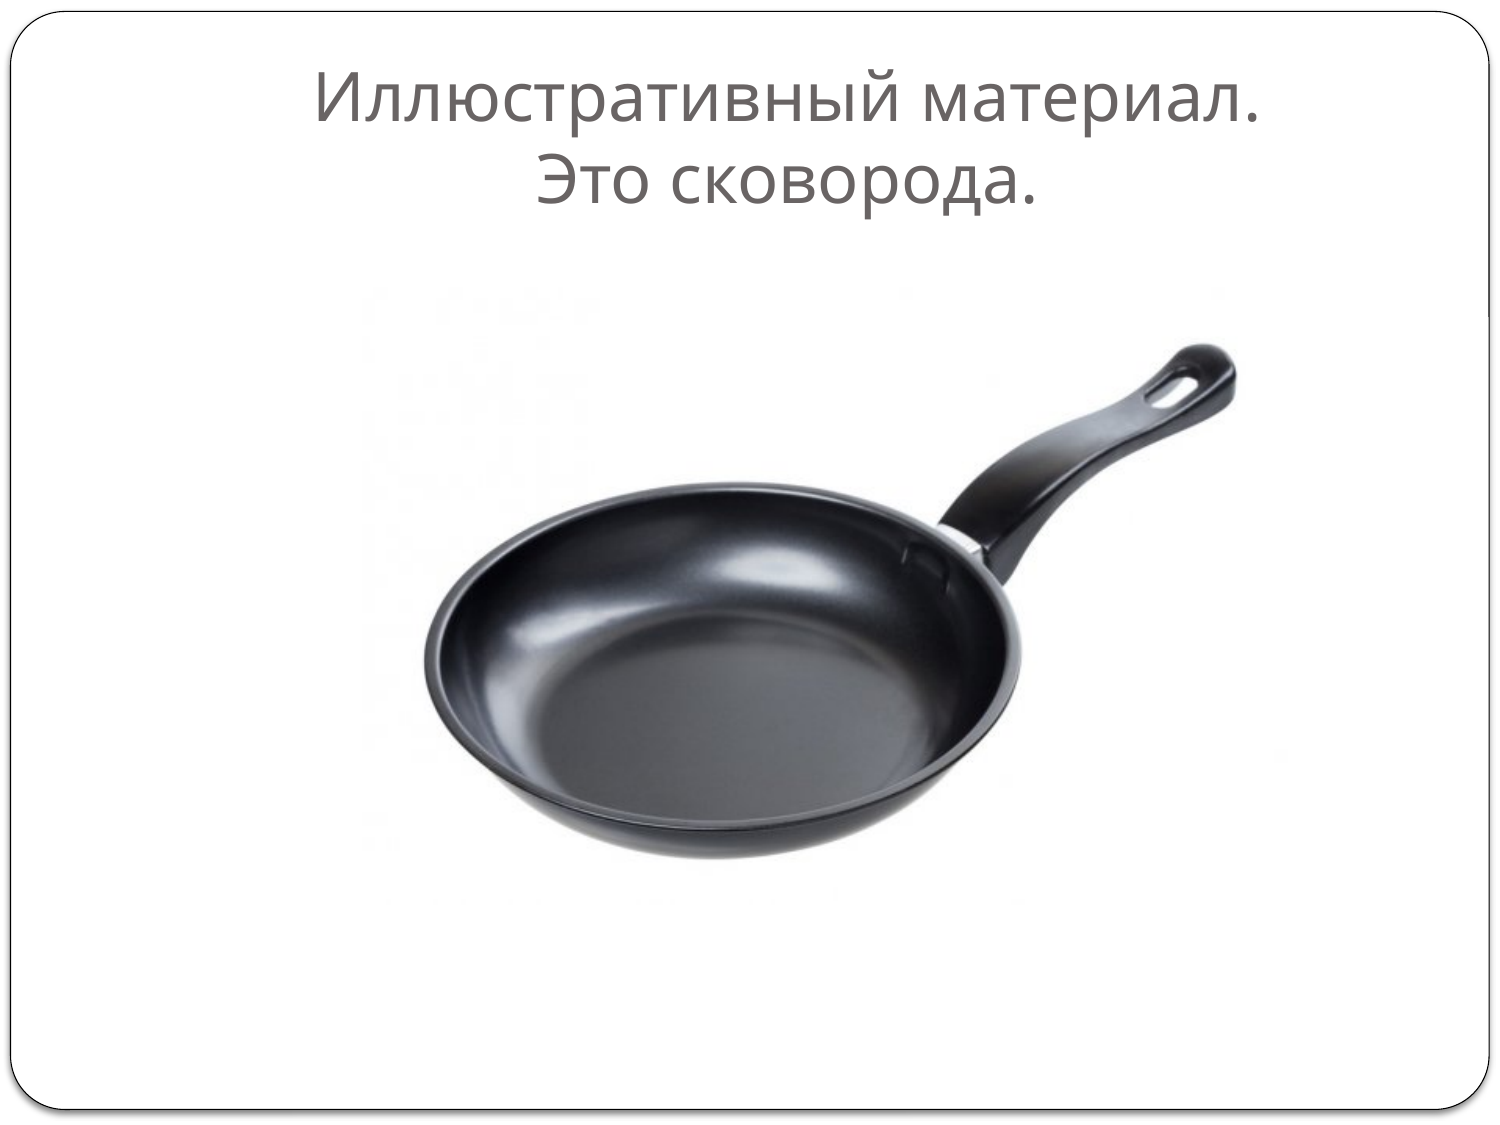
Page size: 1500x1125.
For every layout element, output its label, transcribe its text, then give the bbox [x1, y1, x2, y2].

picture [362, 287, 1301, 905]
title Иллюстративный материал. Это сковорода. [150, 45, 1425, 233]
